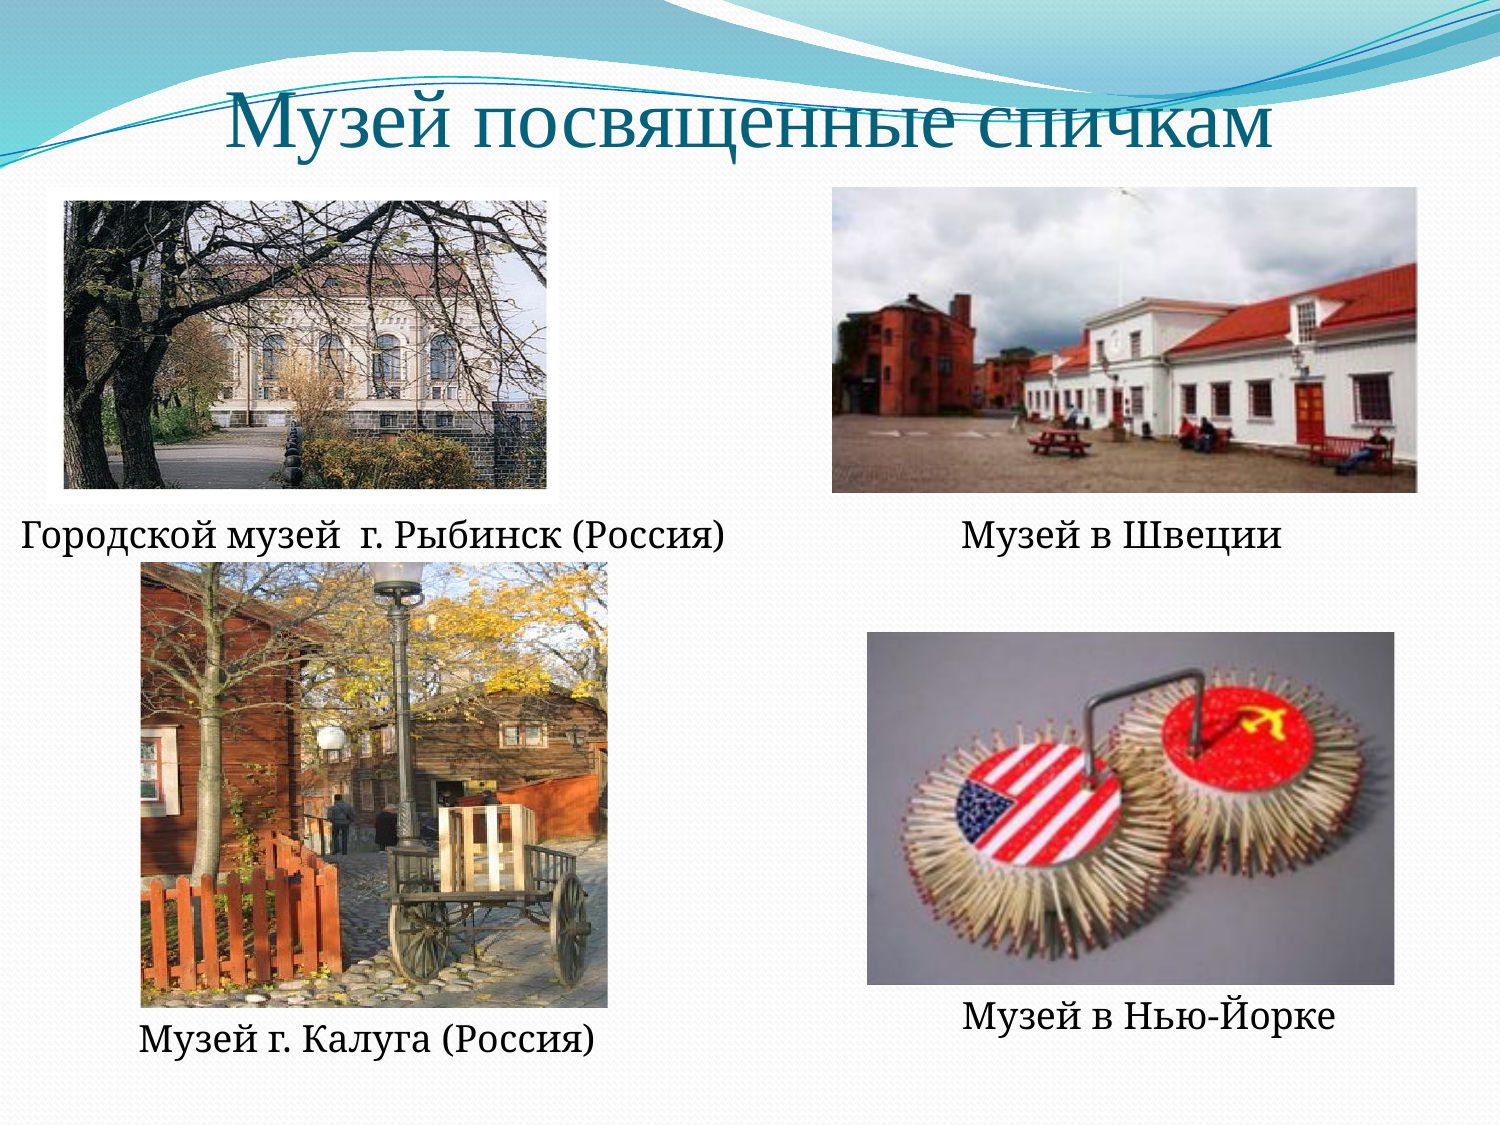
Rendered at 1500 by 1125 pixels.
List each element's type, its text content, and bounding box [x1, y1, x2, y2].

text_box Музей в Нью-Йорке [947, 999, 1352, 1045]
text_box Городской музей г. Рыбинск (Россия) [5, 503, 742, 564]
text_box Музей в Швеции [946, 507, 1297, 564]
text_box Музей г. Калуга (Россия) [123, 1007, 611, 1068]
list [46, 187, 560, 505]
title Музей посвященные спичкам [75, 70, 1425, 165]
picture [140, 562, 608, 1009]
picture [831, 187, 1419, 493]
picture [866, 632, 1395, 985]
